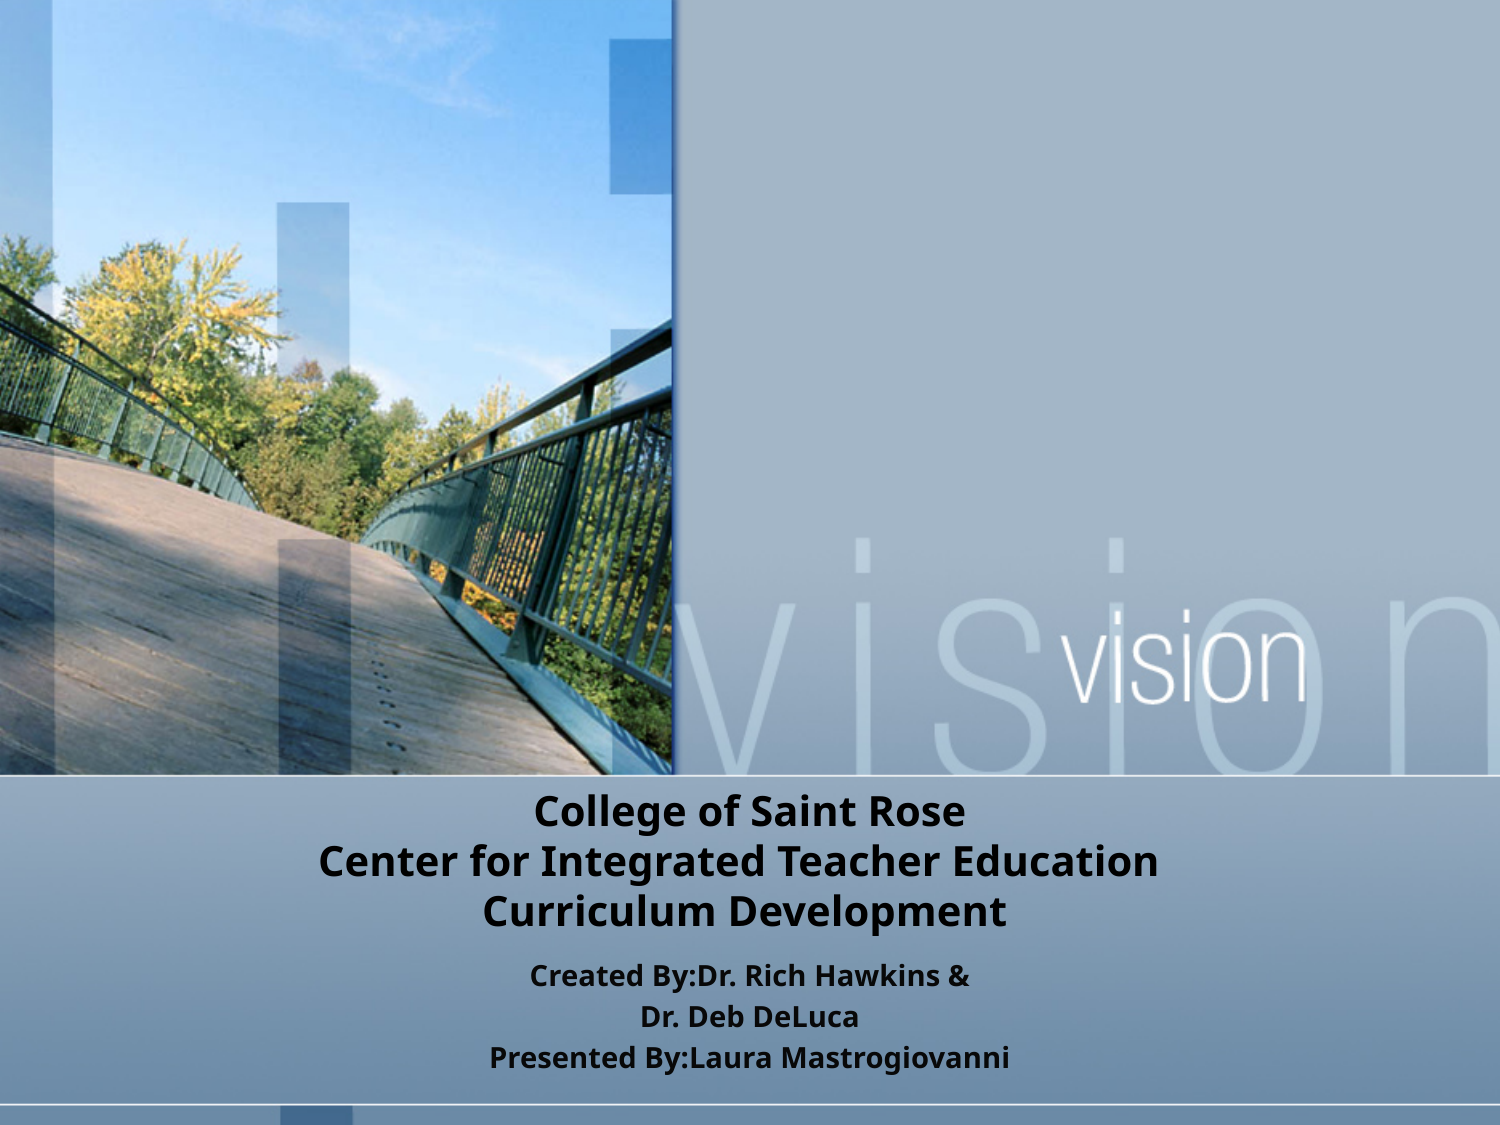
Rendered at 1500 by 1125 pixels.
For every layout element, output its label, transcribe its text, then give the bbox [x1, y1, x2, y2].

picture [0, 0, 1500, 1125]
subtitle Created By:Dr. Rich Hawkins & Dr. Deb DeLuca Presented By:Laura Mastrogiovanni [37, 949, 1463, 1098]
title College of Saint Rose Center for Integrated Teacher Education Curriculum Development [37, 774, 1463, 901]
